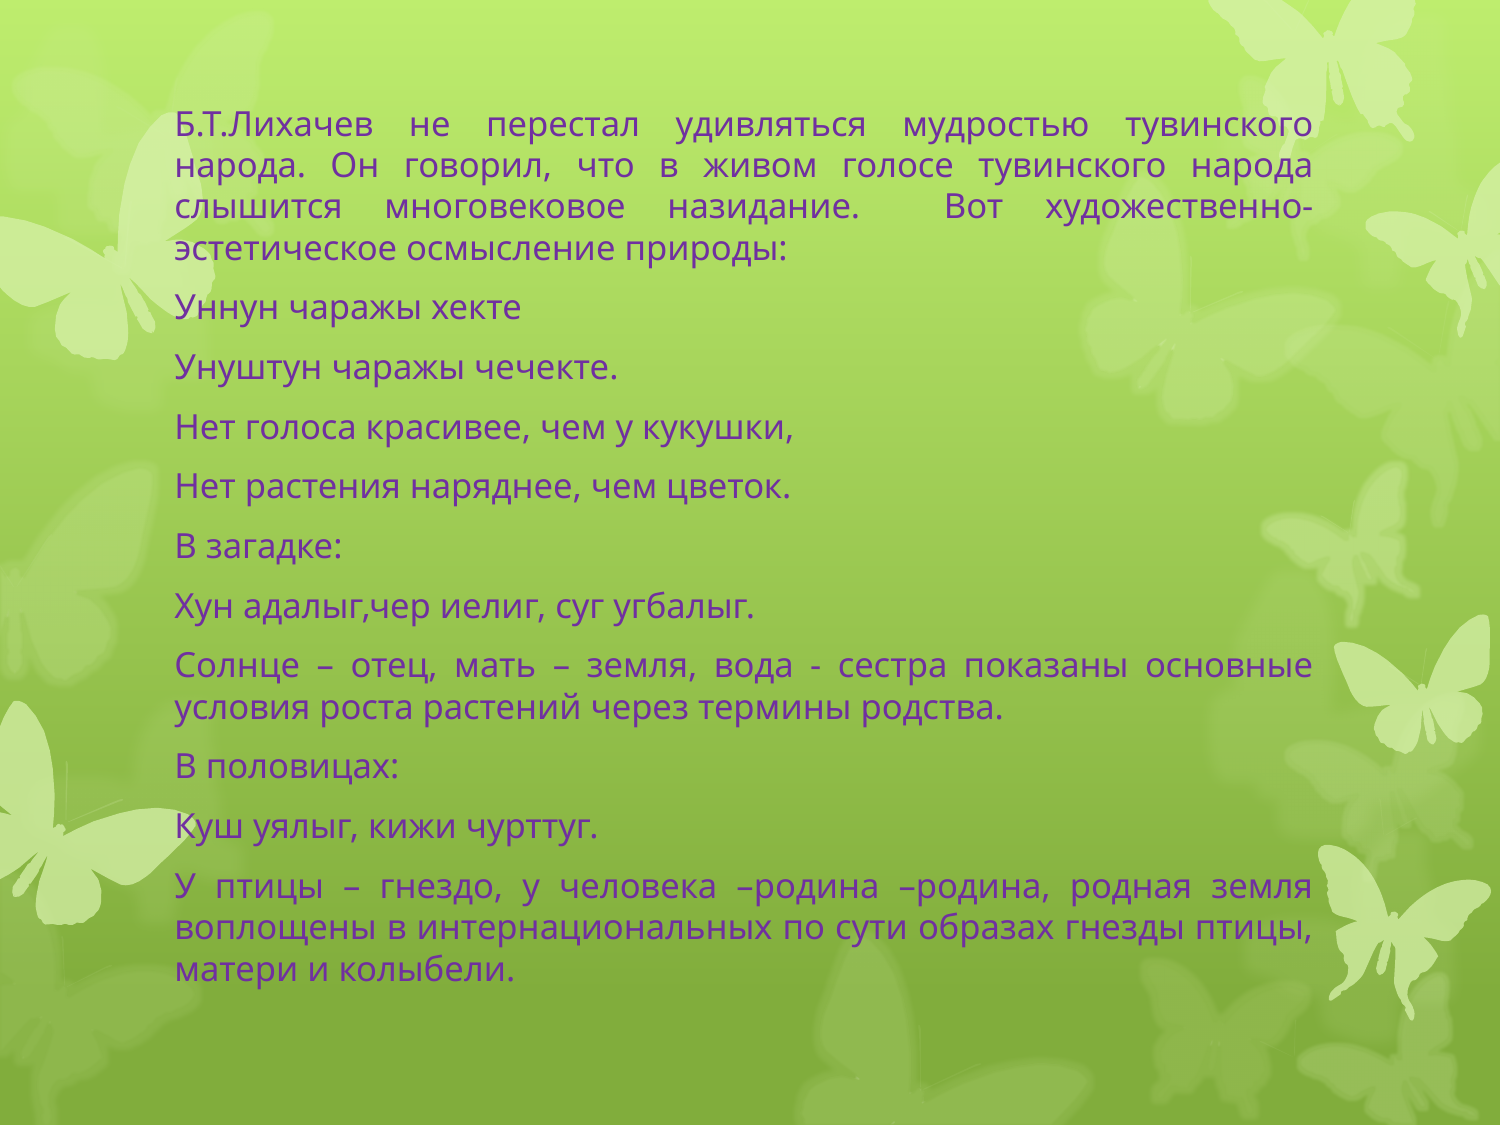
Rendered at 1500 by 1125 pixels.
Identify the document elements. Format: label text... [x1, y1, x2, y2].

list Б.Т.Лихачев не перестал удивляться мудростью тувинского народа. Он говорил, что в живом голосе тувинского народа слышится многовековое назидание. Вот художественно-эстетическое осмысление природы: Уннун чаражы хекте Унуштун чаражы чечекте. Нет голоса красивее, чем у кукушки, Нет растения наряднее, чем цветок. В загадке: Хун адалыг,чер иелиг, суг угбалыг. Солнце – отец, мать – земля, вода - сестра показаны основные условия роста растений через термины родства. В половицах: Куш уялыг, кижи чурттуг. У птицы – гнездо, у человека –родина –родина, родная земля воплощены в интернациональных по сути образах гнезды птицы, матери и колыбели. [159, 90, 1329, 1000]
